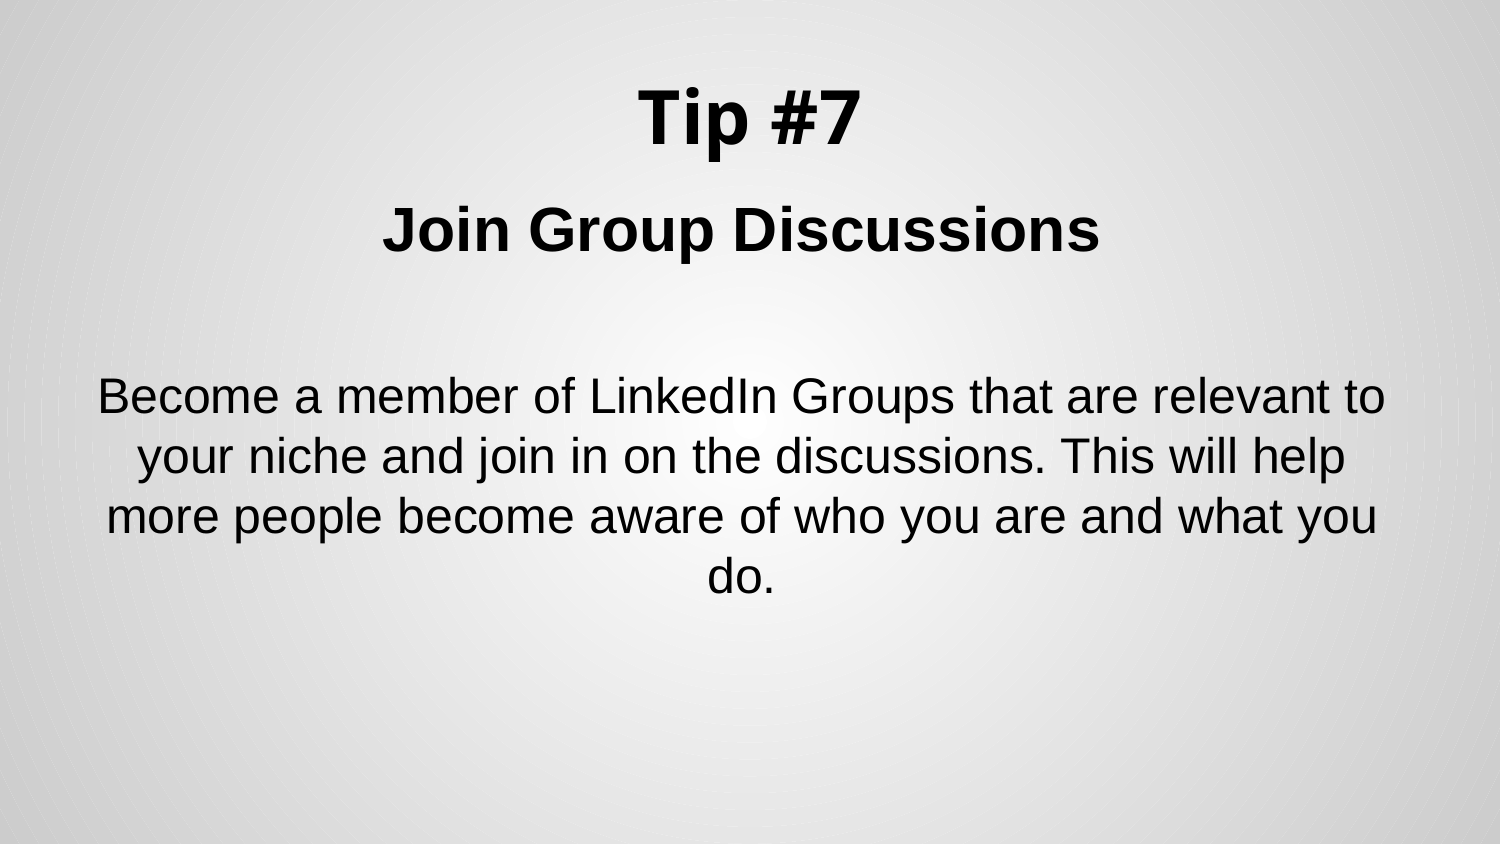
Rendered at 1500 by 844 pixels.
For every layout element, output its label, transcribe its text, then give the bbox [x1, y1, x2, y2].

list Join Group Discussions Become a member of LinkedIn Groups that are relevant to your niche and join in on the discussions. This will help more people become aware of who you are and what you do. [67, 86, 1418, 781]
title Tip #7 [75, 33, 1425, 175]
